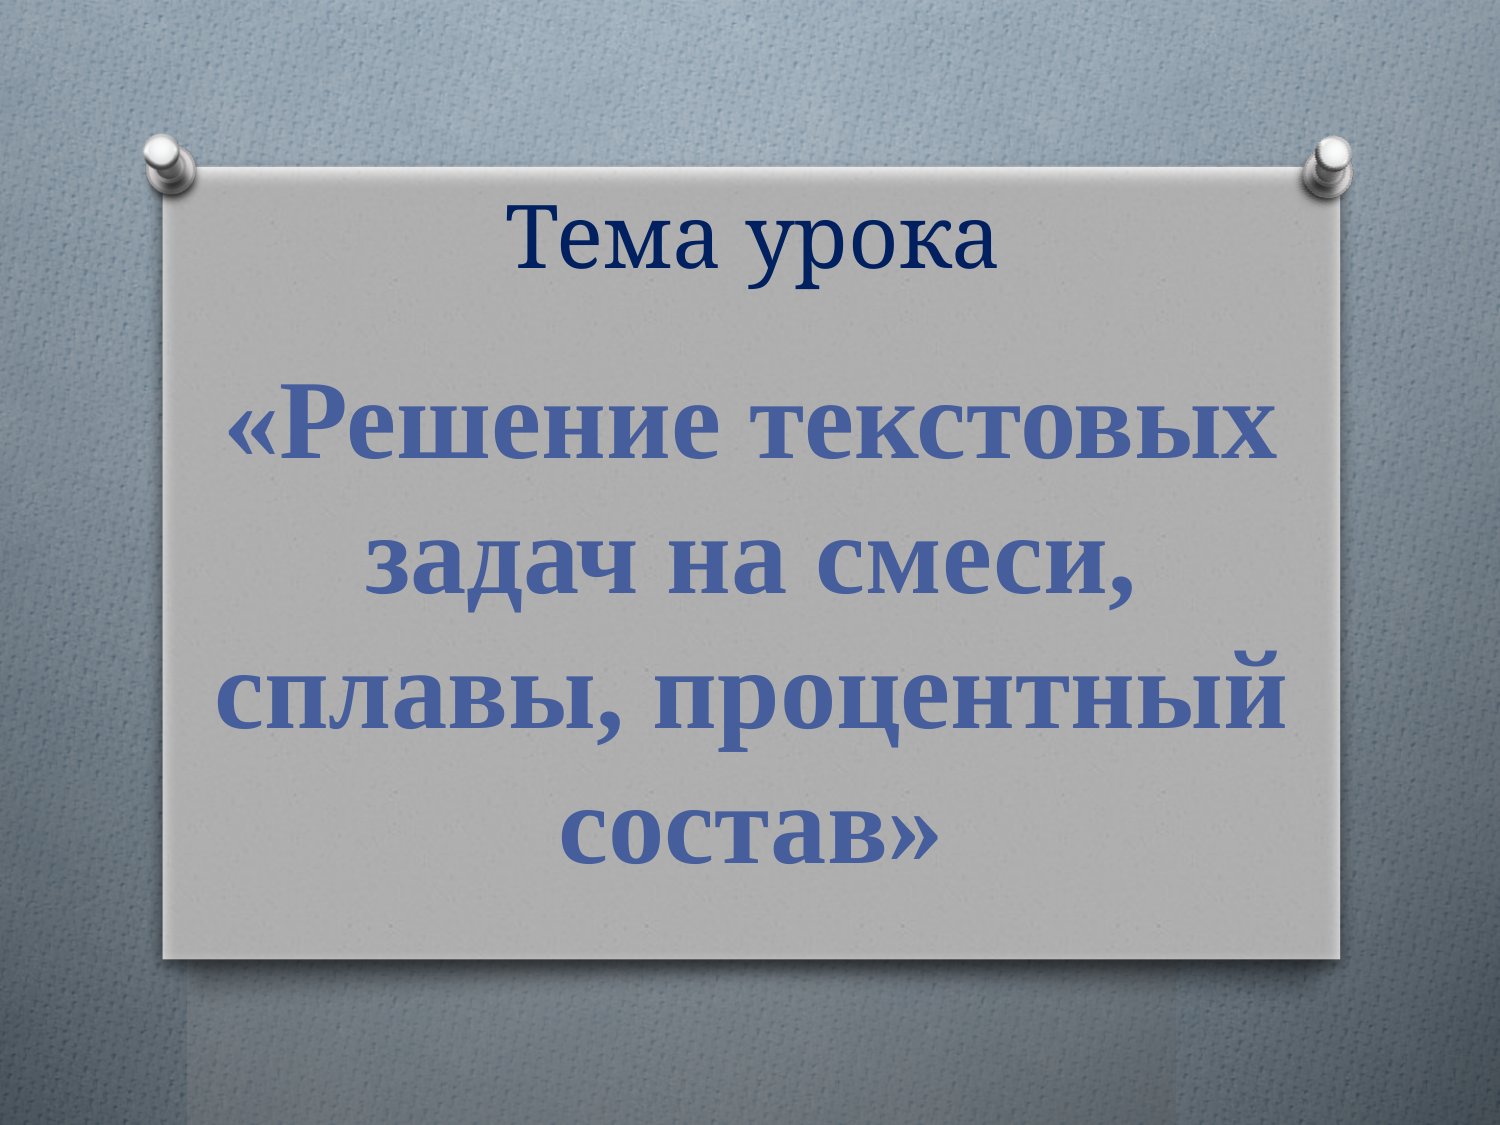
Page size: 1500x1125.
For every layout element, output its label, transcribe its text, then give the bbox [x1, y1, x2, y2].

picture [1274, 109, 1396, 214]
title Тема урока [159, 172, 1348, 294]
subtitle «Решение текстовых задач на смеси, сплавы, процентный состав» [183, 338, 1320, 889]
picture [112, 102, 234, 206]
